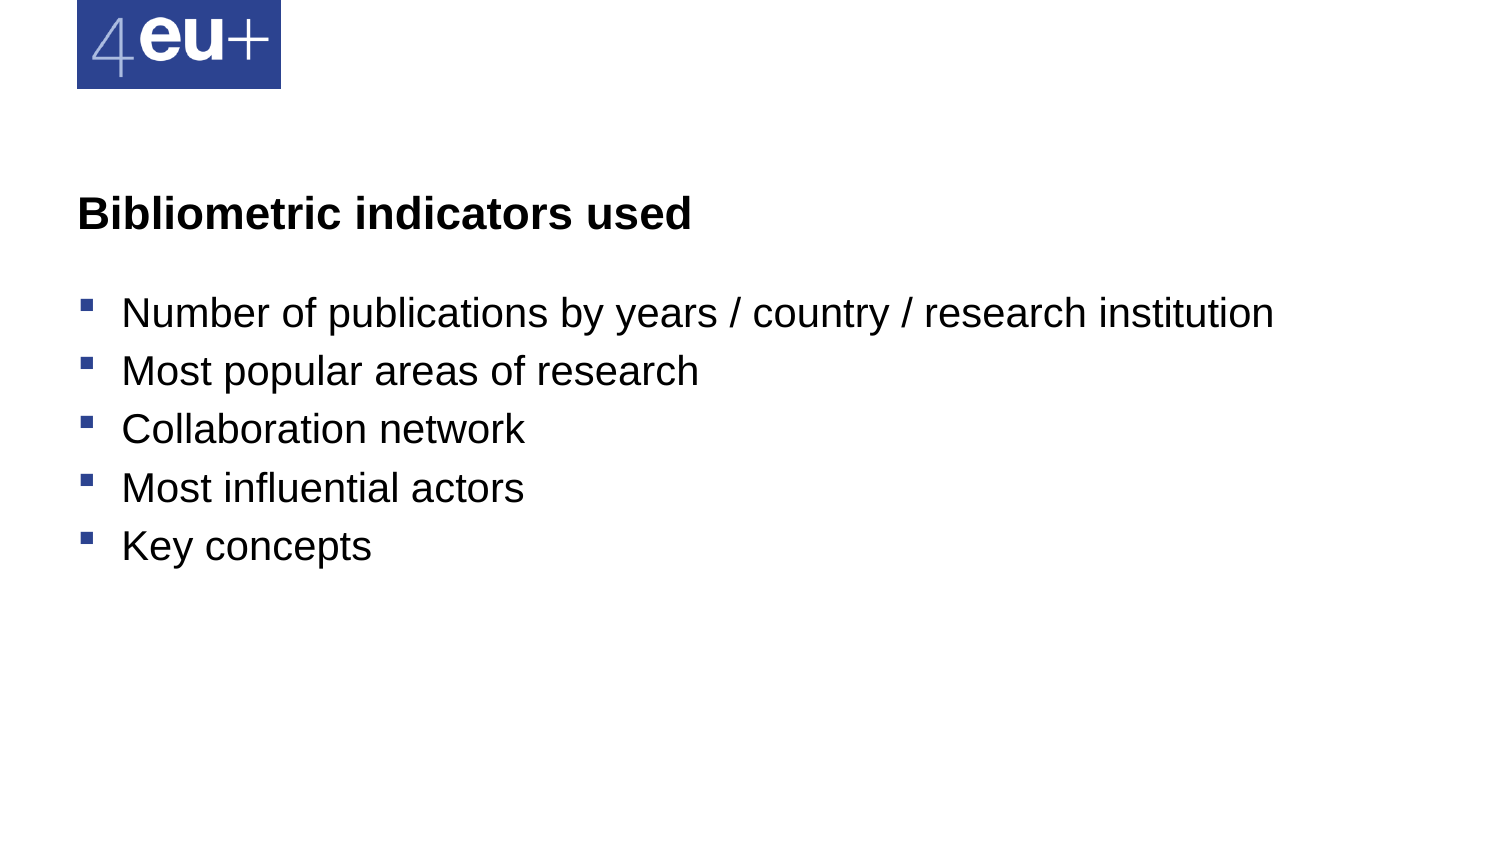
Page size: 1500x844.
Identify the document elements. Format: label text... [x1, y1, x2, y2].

picture [77, 0, 281, 89]
list Number of publications by years / country / research institution Most popular areas of research Collaboration network Most influential actors Key concepts [62, 277, 1439, 753]
title Bibliometric indicators used [62, 176, 1439, 277]
